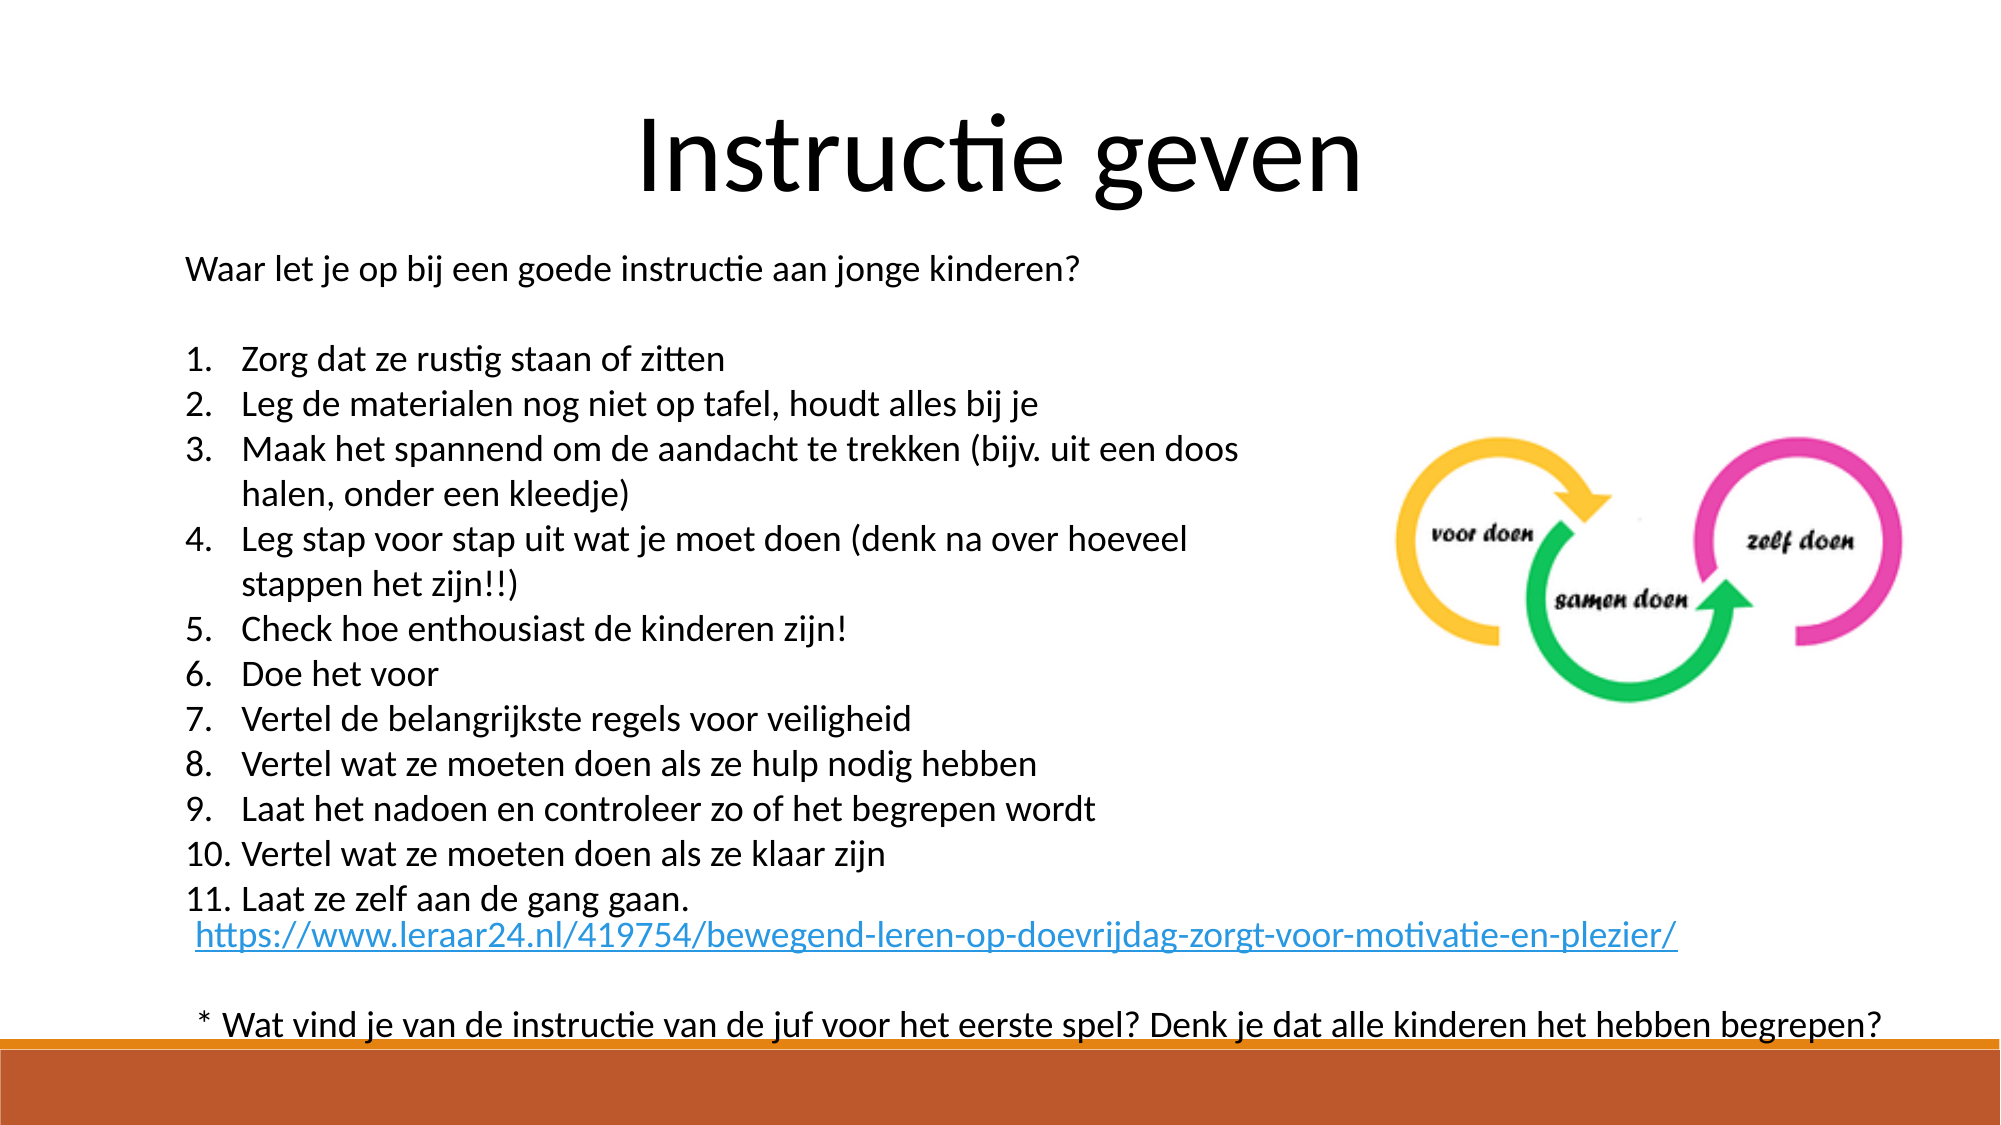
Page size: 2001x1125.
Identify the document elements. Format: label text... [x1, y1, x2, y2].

text_box Instructie geven [619, 71, 1381, 222]
text_box https://www.leraar24.nl/419754/bewegend-leren-op-doevrijdag-zorgt-voor-motivatie-en-plezier/ * Wat vind je van de instructie van de juf voor het eerste spel? Denk je dat alle kinderen het hebben begrepen? [180, 902, 1901, 1053]
text_box Waar let je op bij een goede instructie aan jonge kinderen? Zorg dat ze rustig staan of zitten Leg de materialen nog niet op tafel, houdt alles bij je Maak het spannend om de aandacht te trekken (bijv. uit een doos halen, onder een kleedje) Leg stap voor stap uit wat je moet doen (denk na over hoeveel stappen het zijn!!) Check hoe enthousiast de kinderen zijn! Doe het voor Vertel de belangrijkste regels voor veiligheid Vertel wat ze moeten doen als ze hulp nodig hebben Laat het nadoen en controleer zo of het begrepen wordt Vertel wat ze moeten doen als ze klaar zijn Laat ze zelf aan de gang gaan. [170, 236, 1333, 927]
picture [1364, 430, 1911, 709]
